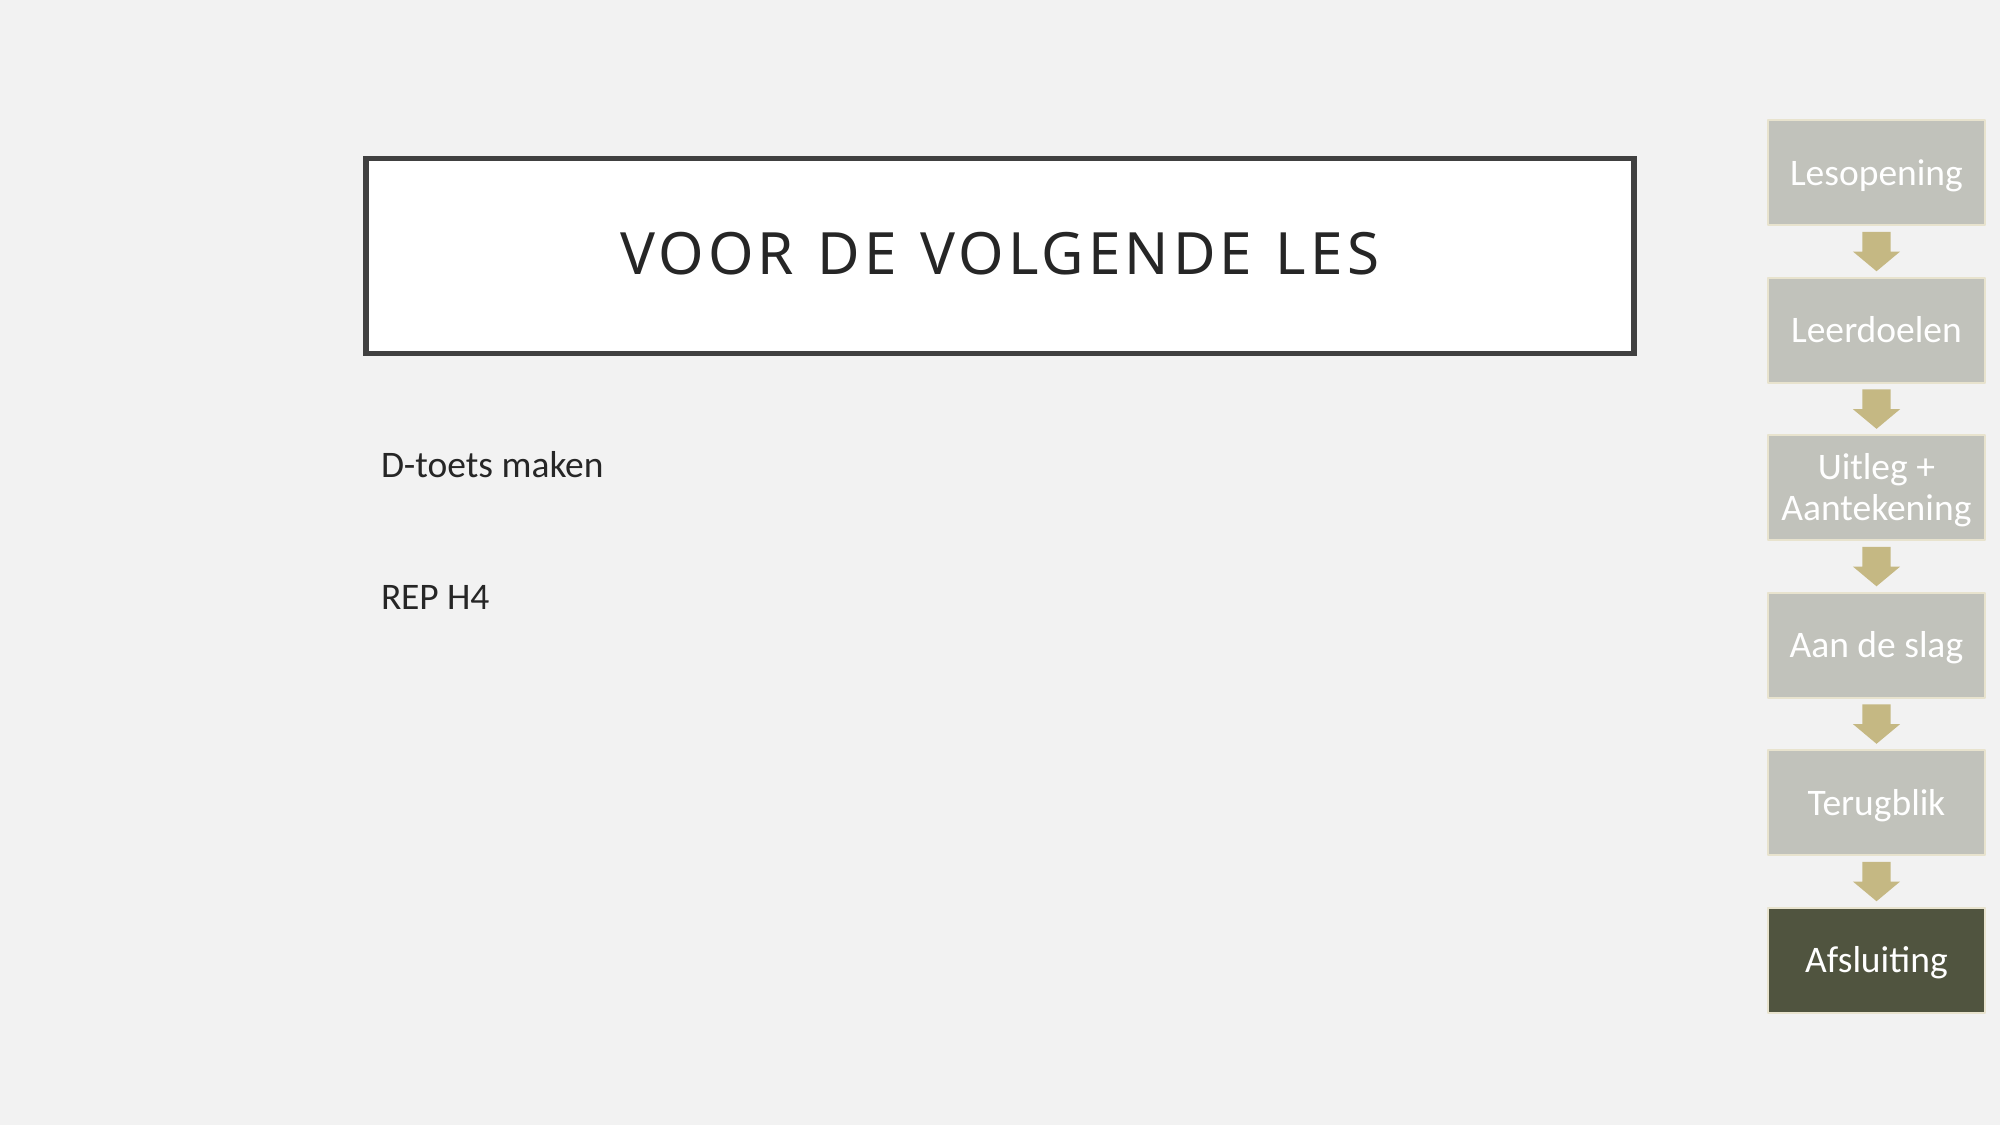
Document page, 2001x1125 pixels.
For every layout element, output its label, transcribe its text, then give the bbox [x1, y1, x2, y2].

title Voor de volgende les [363, 156, 1637, 356]
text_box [1753, 119, 2000, 1014]
list D-toets maken REP H4 [366, 432, 1634, 942]
